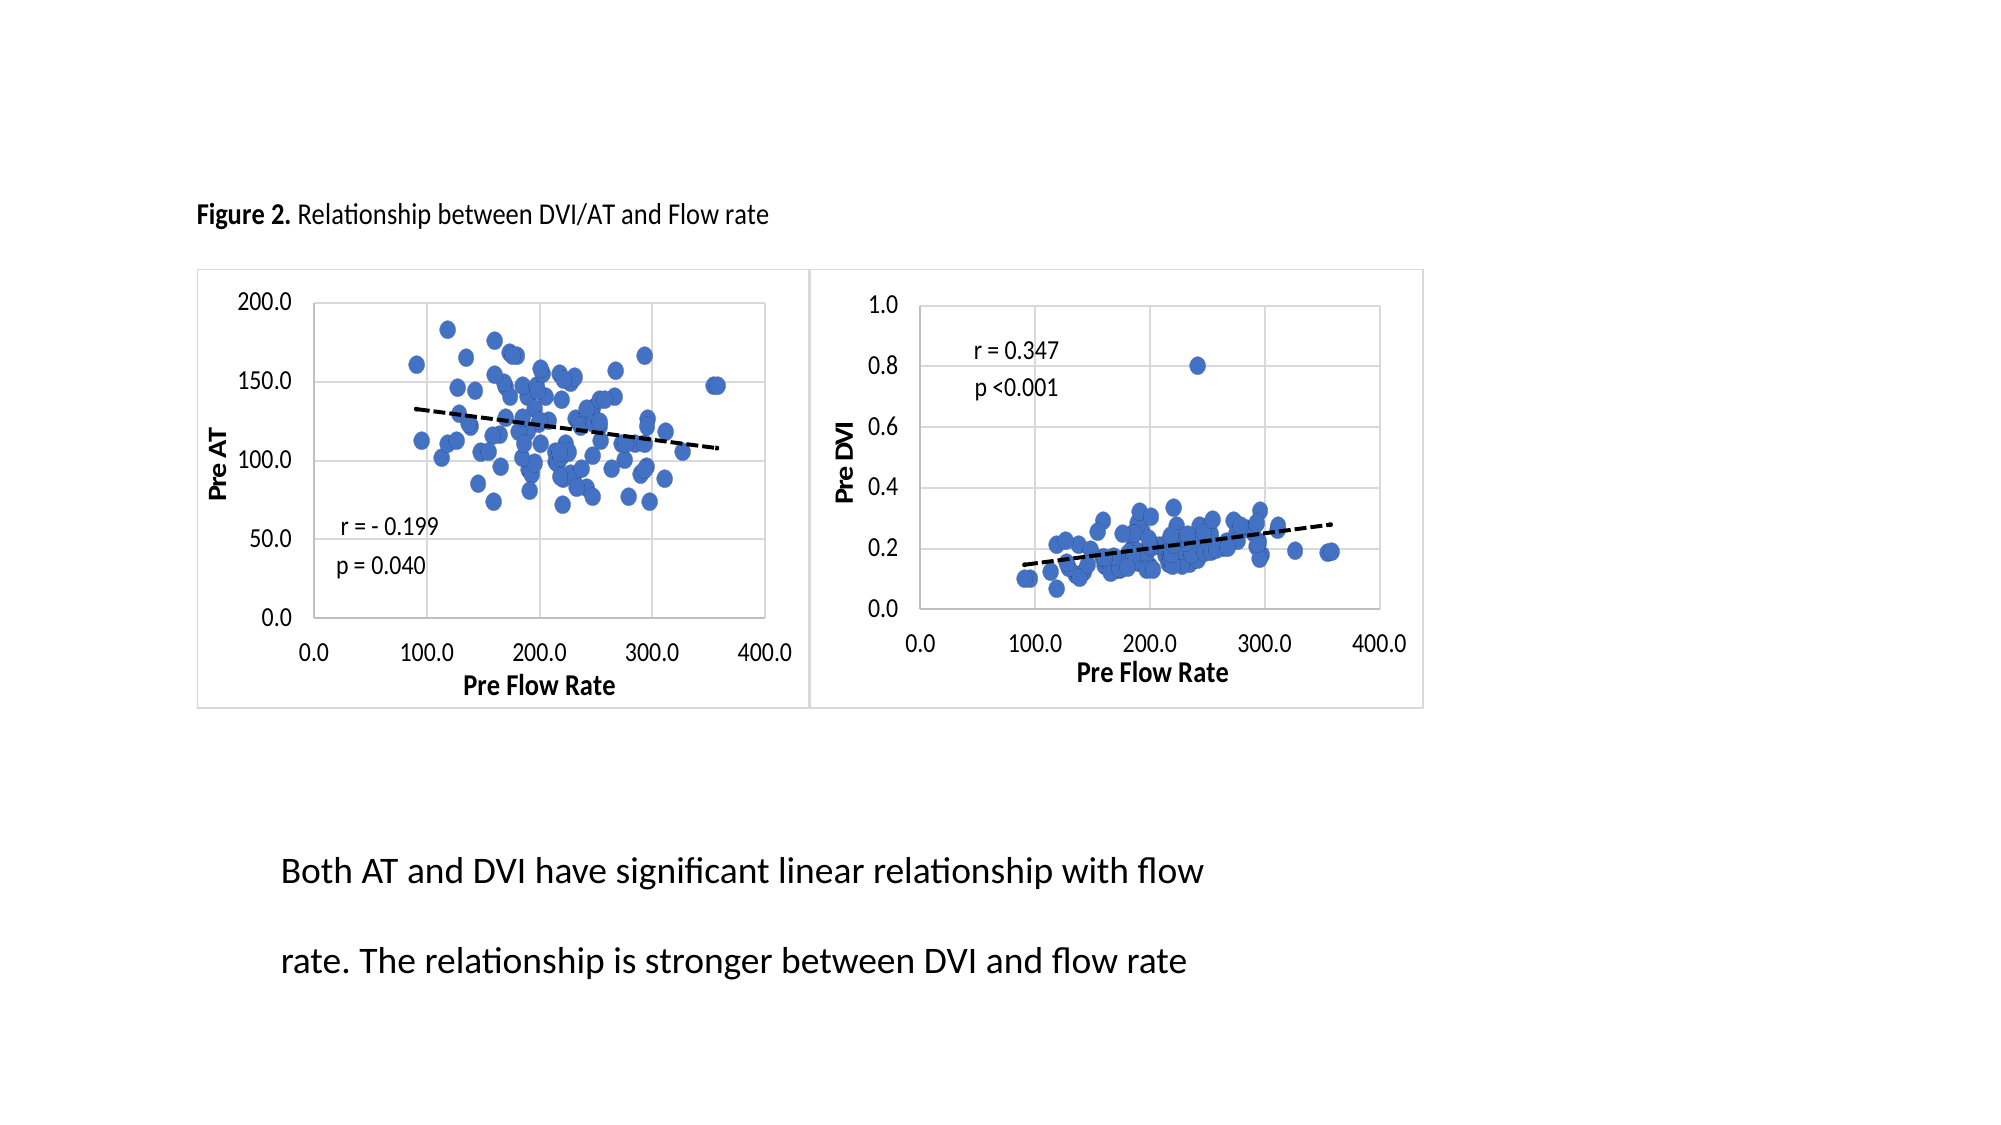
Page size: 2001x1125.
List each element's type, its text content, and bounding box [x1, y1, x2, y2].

picture [196, 195, 2000, 745]
text_box Both AT and DVI have significant linear relationship with flow rate. The relationship is stronger between DVI and flow rate [266, 793, 1266, 989]
